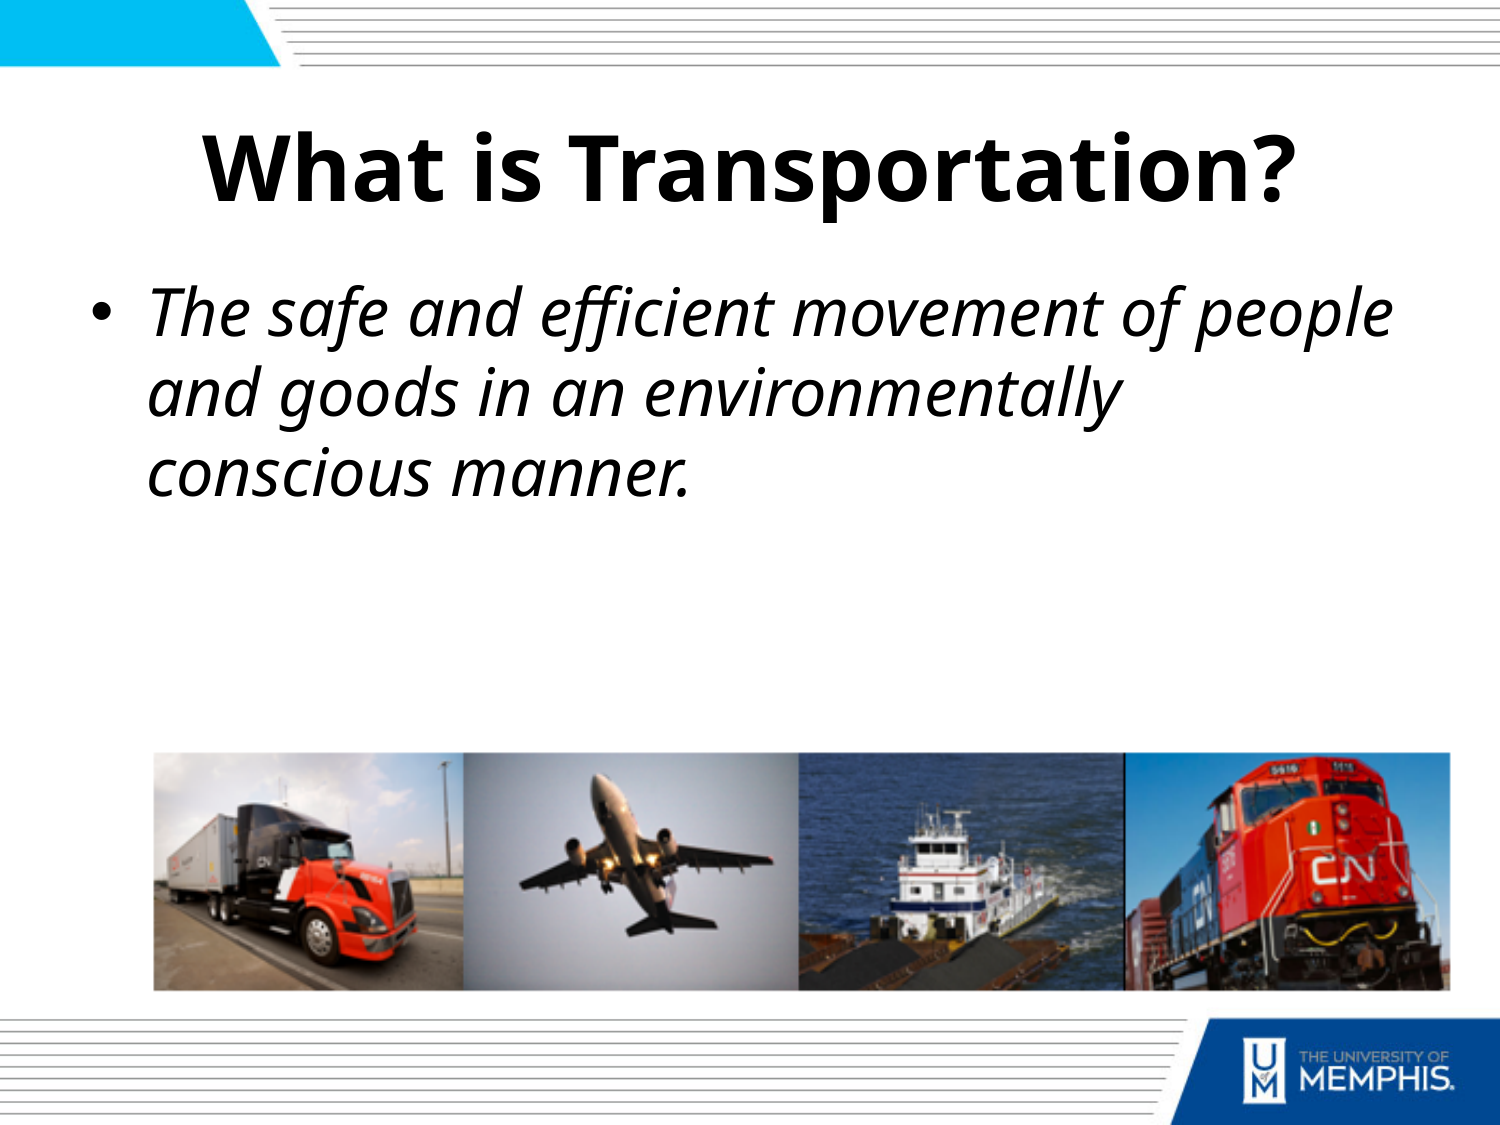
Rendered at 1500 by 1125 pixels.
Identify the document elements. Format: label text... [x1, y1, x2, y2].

picture [0, 0, 1500, 1125]
list The safe and efficient movement of people and goods in an environmentally conscious manner. [75, 262, 1425, 1005]
title What is Transportation? [75, 87, 1425, 243]
